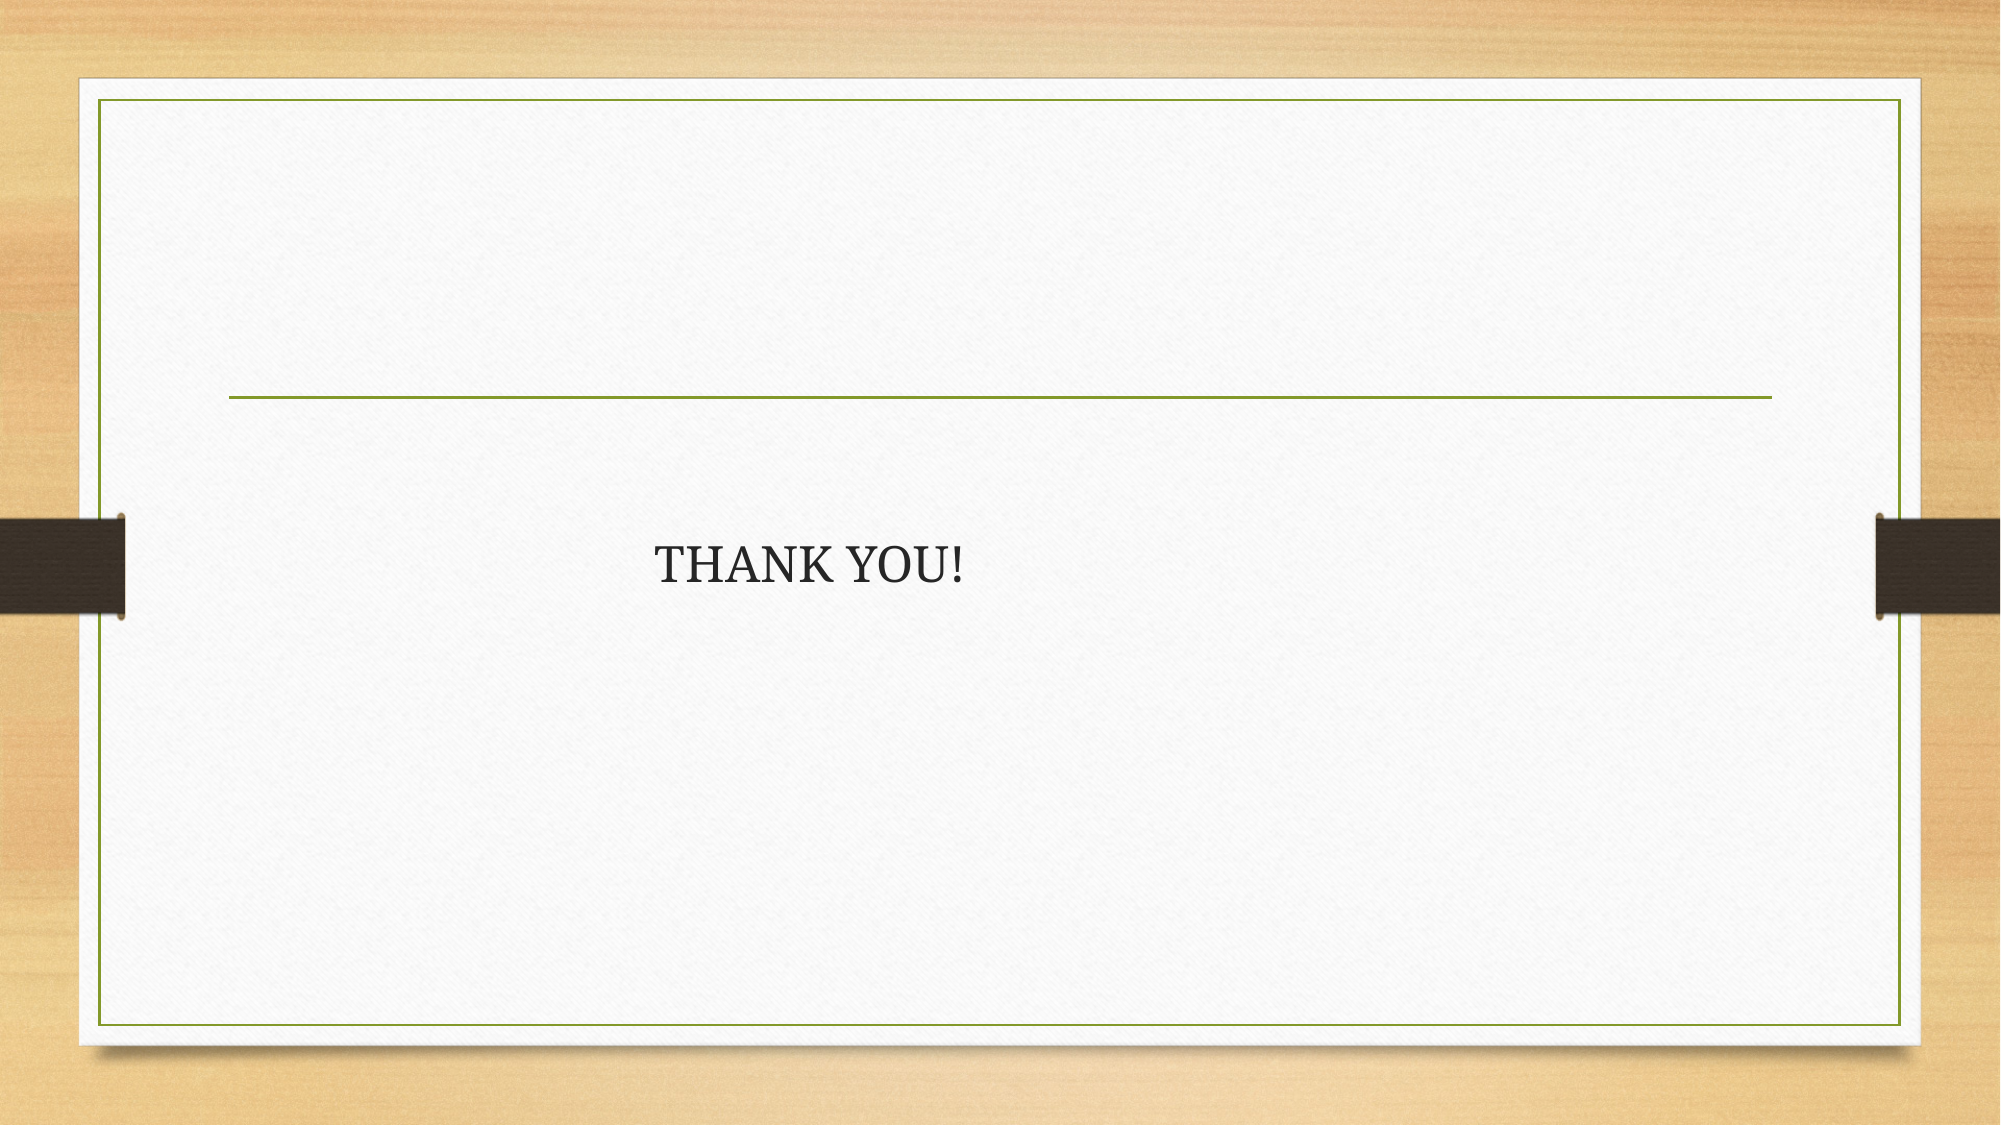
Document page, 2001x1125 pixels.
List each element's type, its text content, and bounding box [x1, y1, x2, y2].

list THANK YOU! [314, 220, 1665, 963]
picture [0, 0, 2001, 1125]
